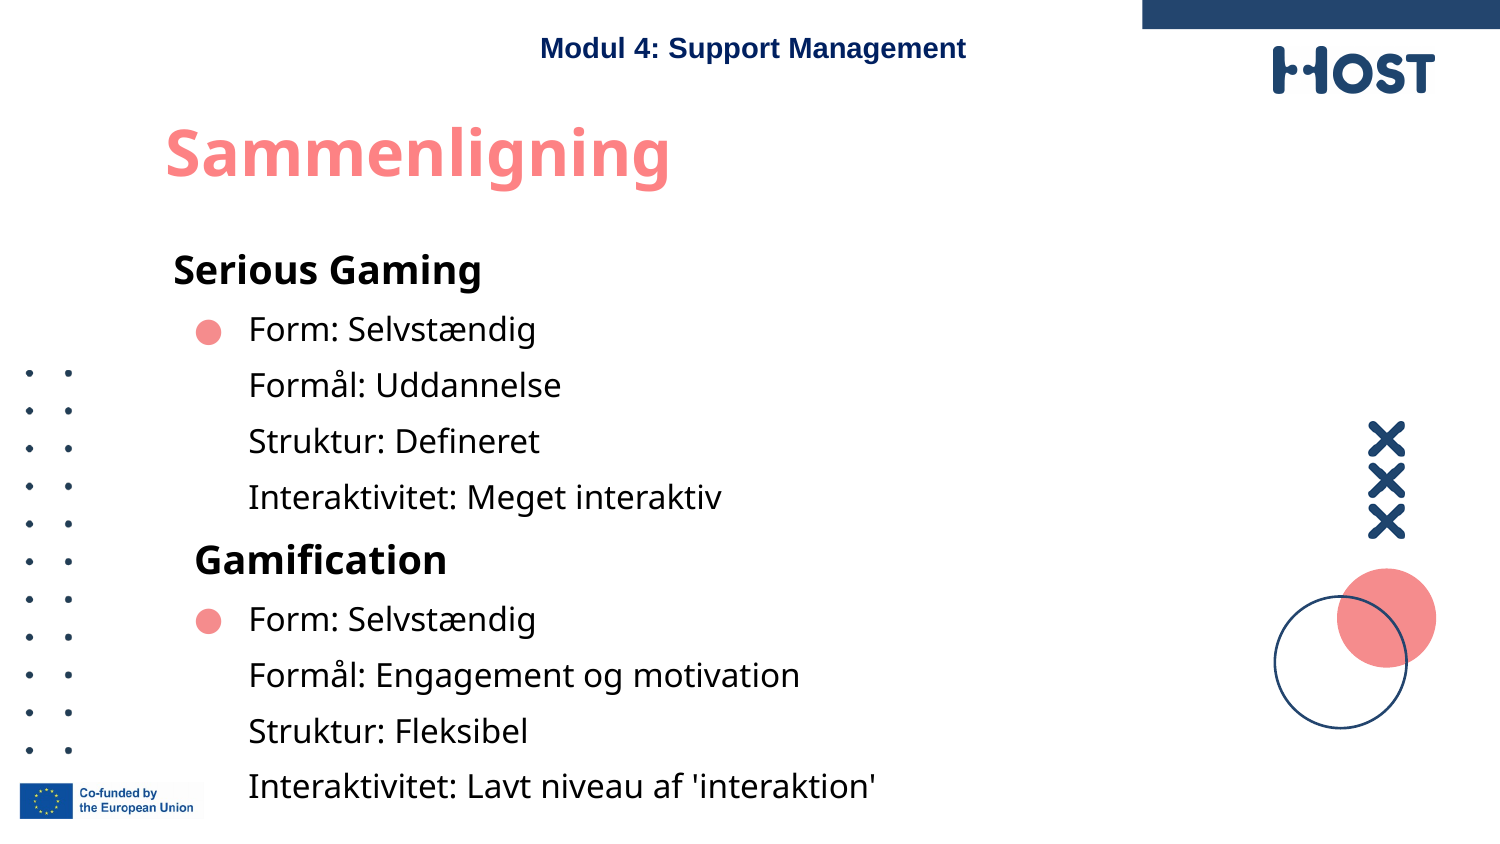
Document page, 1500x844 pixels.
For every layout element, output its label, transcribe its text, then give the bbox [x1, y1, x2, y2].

picture [1273, 46, 1435, 94]
text_box Modul 4: Support Management [525, 10, 1054, 68]
picture [0, 370, 204, 820]
picture [1368, 421, 1405, 539]
text_box Serious Gaming Form: Selvstændig Formål: Uddannelse Struktur: Defineret Interaktivitet: Meget interaktiv Gamification Form: Selvstændig Formål: Engagement og motivation Struktur: Fleksibel Interaktivitet: Lavt niveau af 'interaktion' [158, 210, 1207, 736]
text_box Sammenligning [150, 96, 1196, 211]
